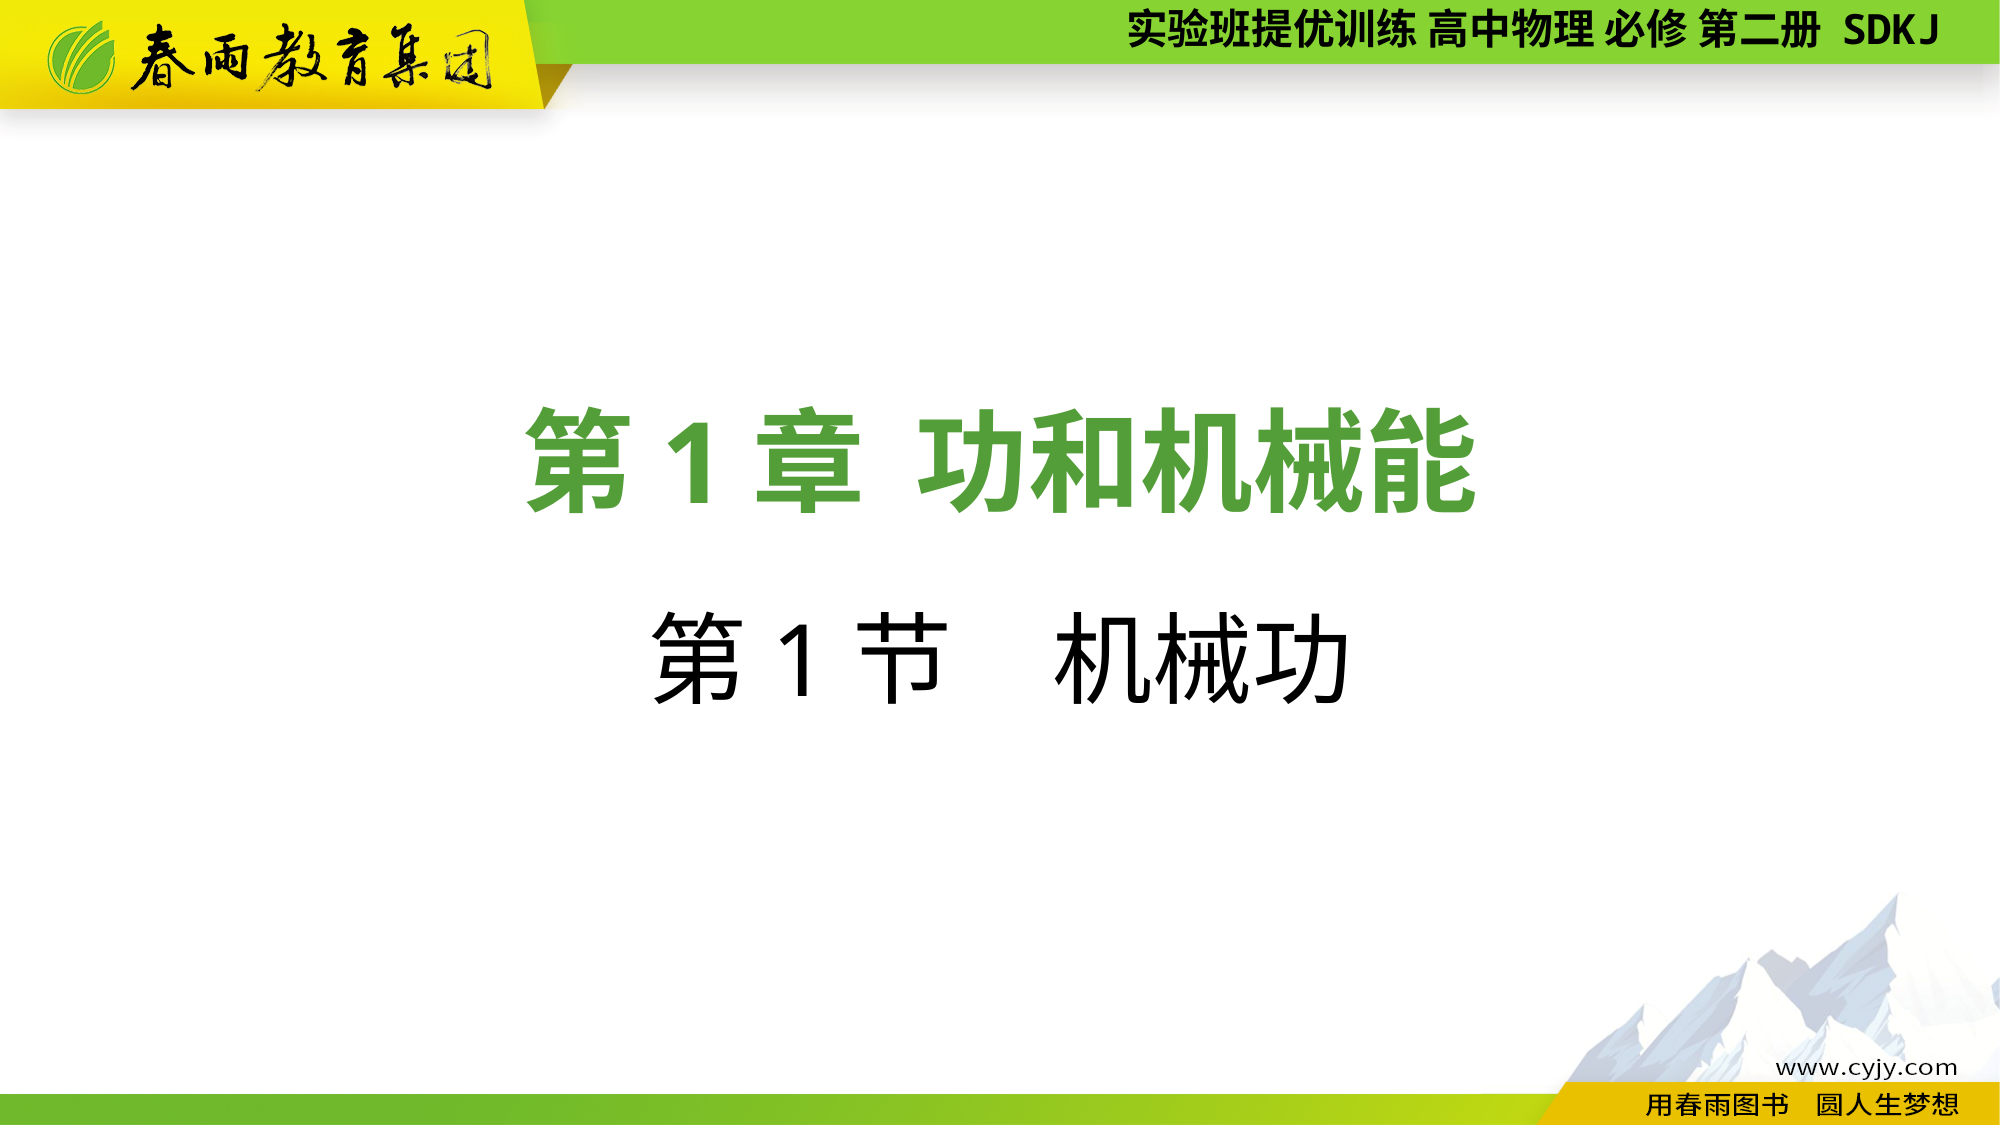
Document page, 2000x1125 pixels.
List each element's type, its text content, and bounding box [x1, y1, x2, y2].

text_box 第1节 机械功 [54, 528, 1946, 724]
picture [0, 0, 2000, 1125]
text_box 第1章 功和机械能 [54, 316, 1946, 528]
